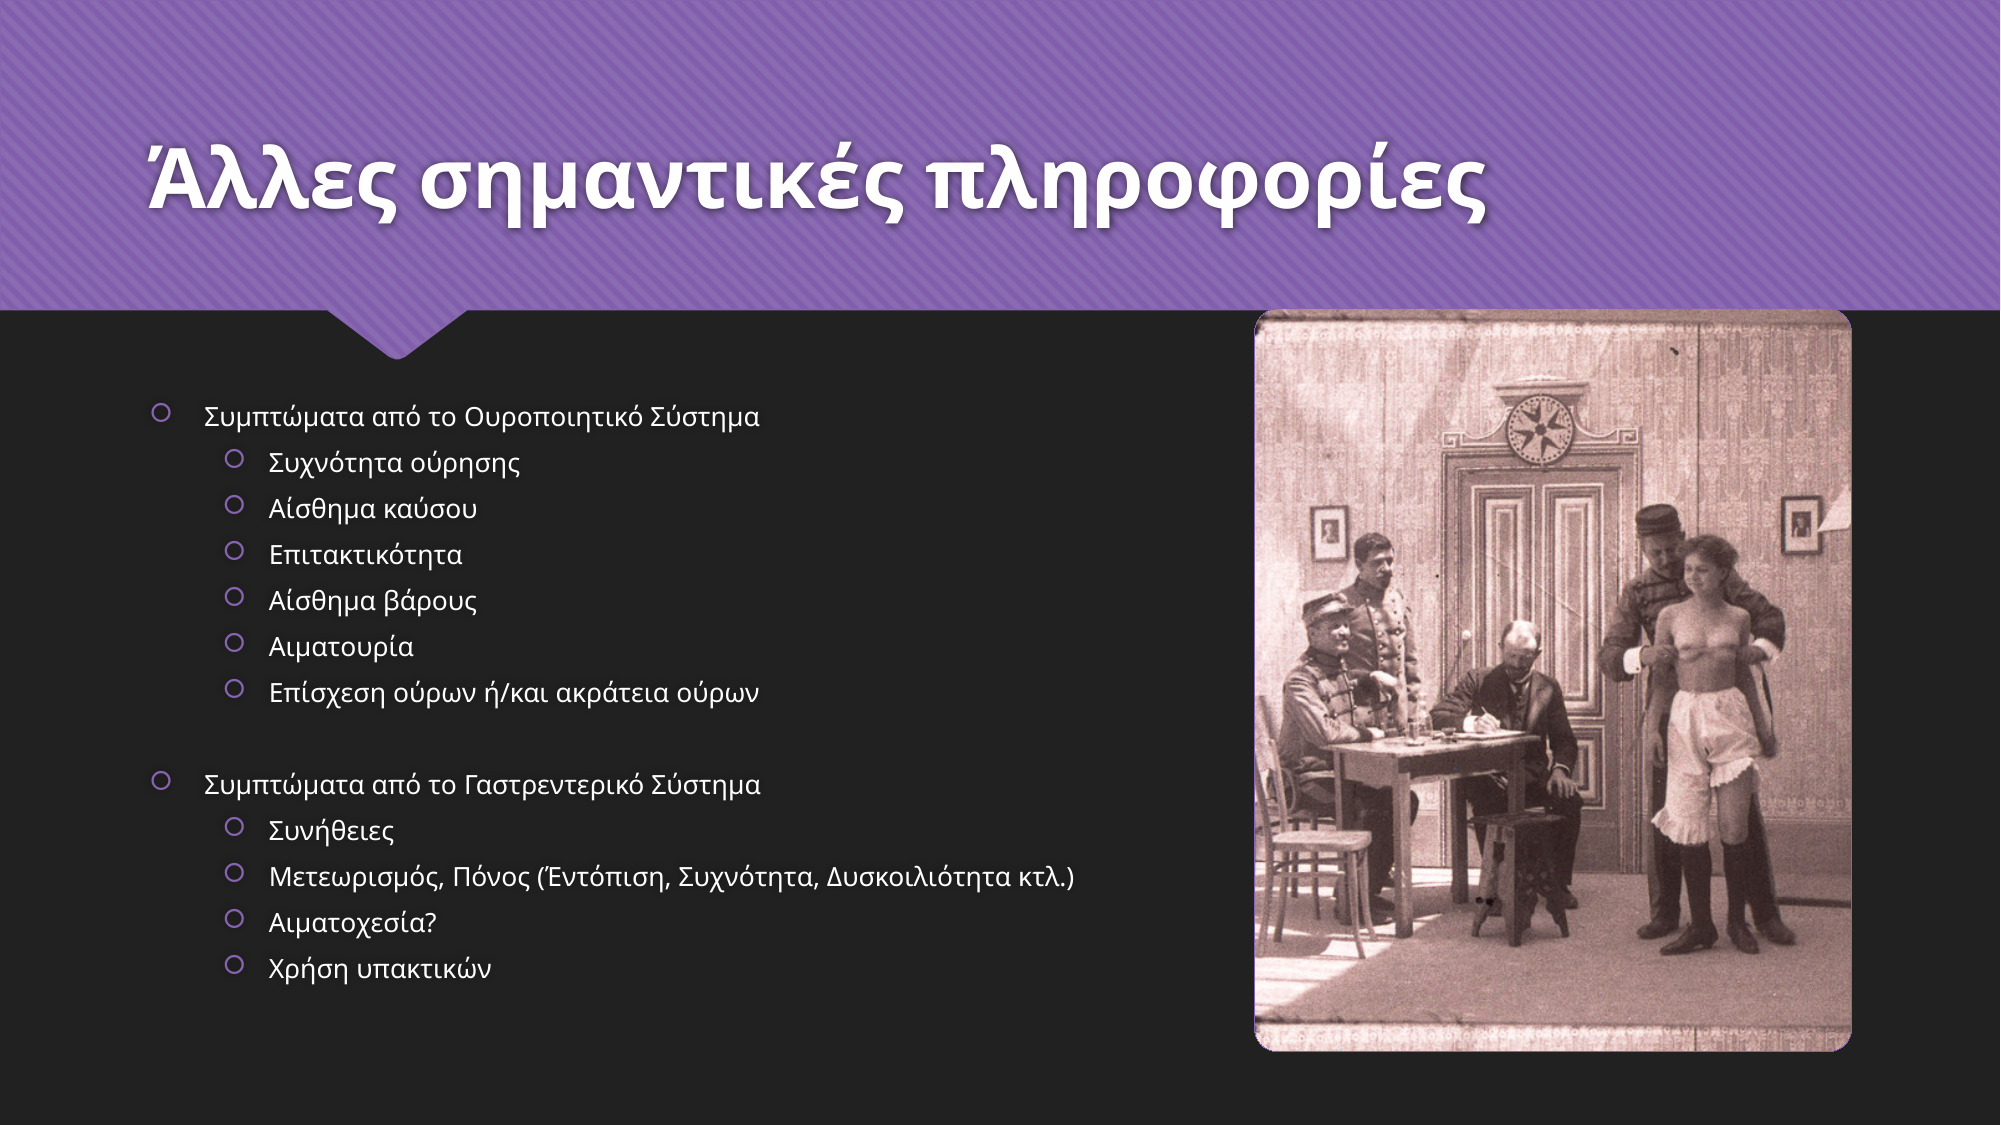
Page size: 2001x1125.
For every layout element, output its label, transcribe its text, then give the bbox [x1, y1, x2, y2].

picture [1254, 308, 1852, 1052]
list Συμπτώματα από το Ουροποιητικό Σύστημα Συχνότητα ούρησης Αίσθημα καύσου Επιτακτικότητα Αίσθημα βάρους Αιματουρία Επίσχεση ούρων ή/και ακράτεια ούρων Συμπτώματα από το Γαστρεντερικό Σύστημα Συνήθειες Μετεωρισμός, Πόνος (Έντόπιση, Συχνότητα, Δυσκοιλιότητα κτλ.) Αιματοχεσία? Χρήση υπακτικών [134, 395, 1254, 992]
title Άλλες σημαντικές πληροφορίες [132, 73, 1868, 233]
